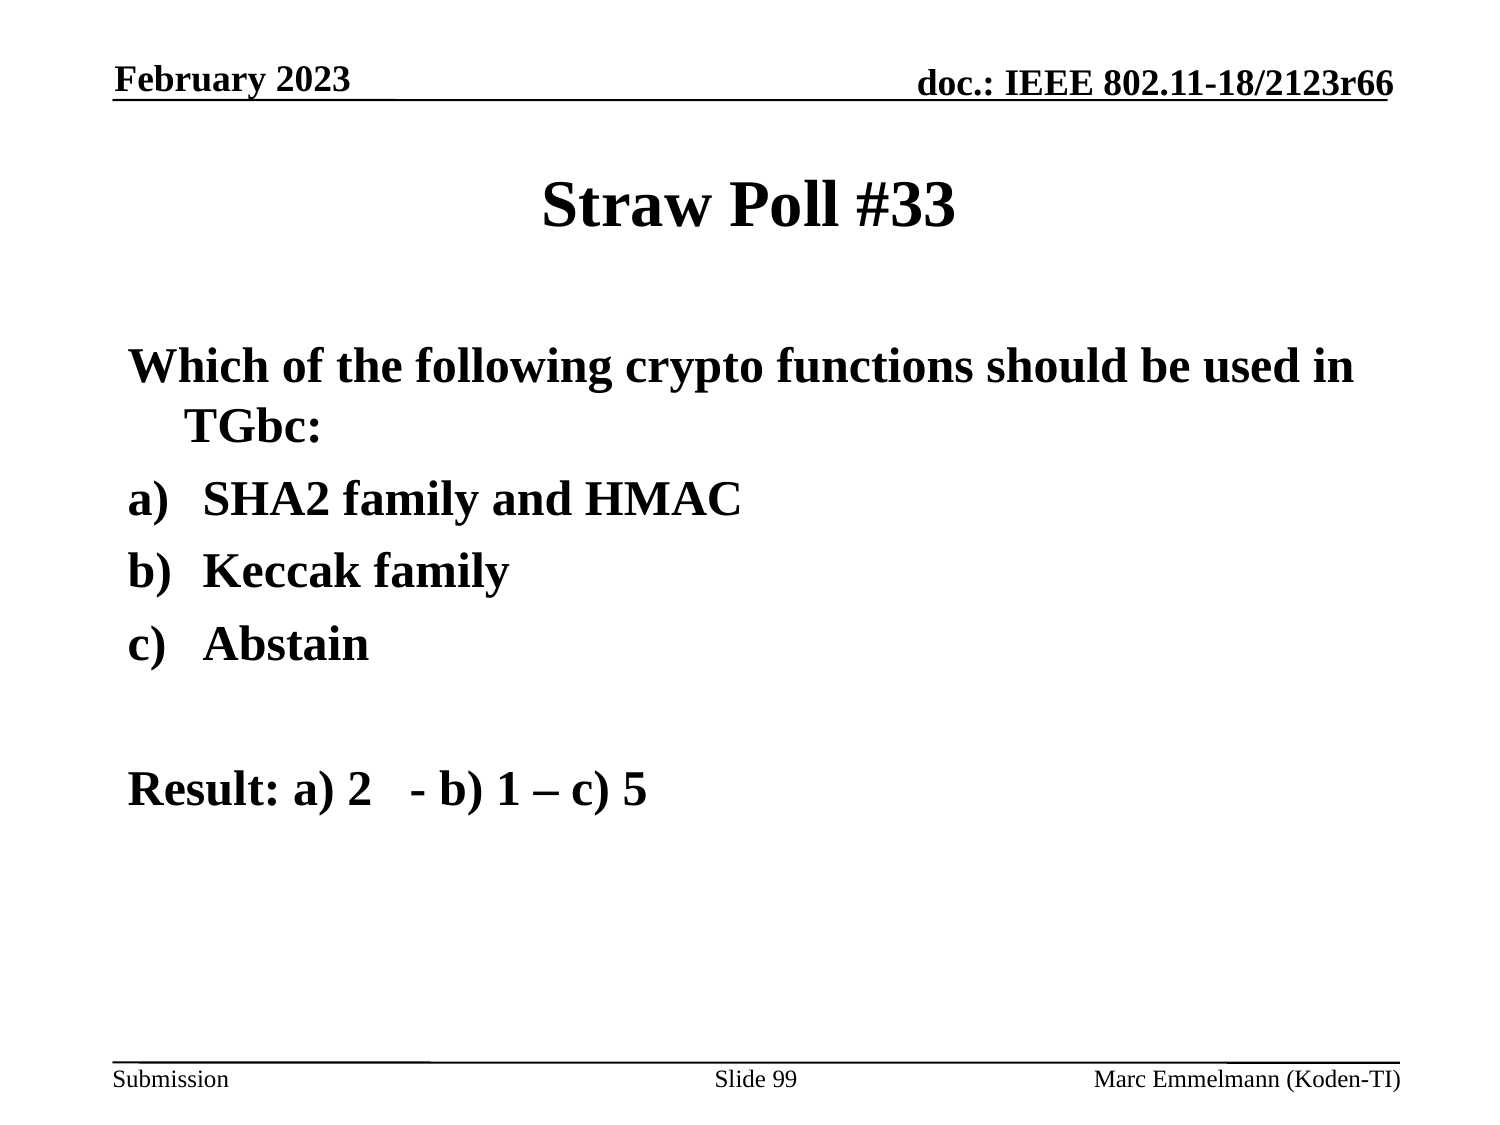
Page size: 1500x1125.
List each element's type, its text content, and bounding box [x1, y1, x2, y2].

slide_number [114, 54, 423, 100]
title Straw Poll #33 [112, 112, 1388, 288]
list Which of the following crypto functions should be used in TGbc: SHA2 family and HMAC Keccak family Abstain Result: a) 2 - b) 1 – c) 5 [112, 324, 1388, 1000]
footer Marc Emmelmann (Koden-TI) [878, 1061, 1402, 1093]
slide_number Slide 99 [712, 1061, 800, 1123]
